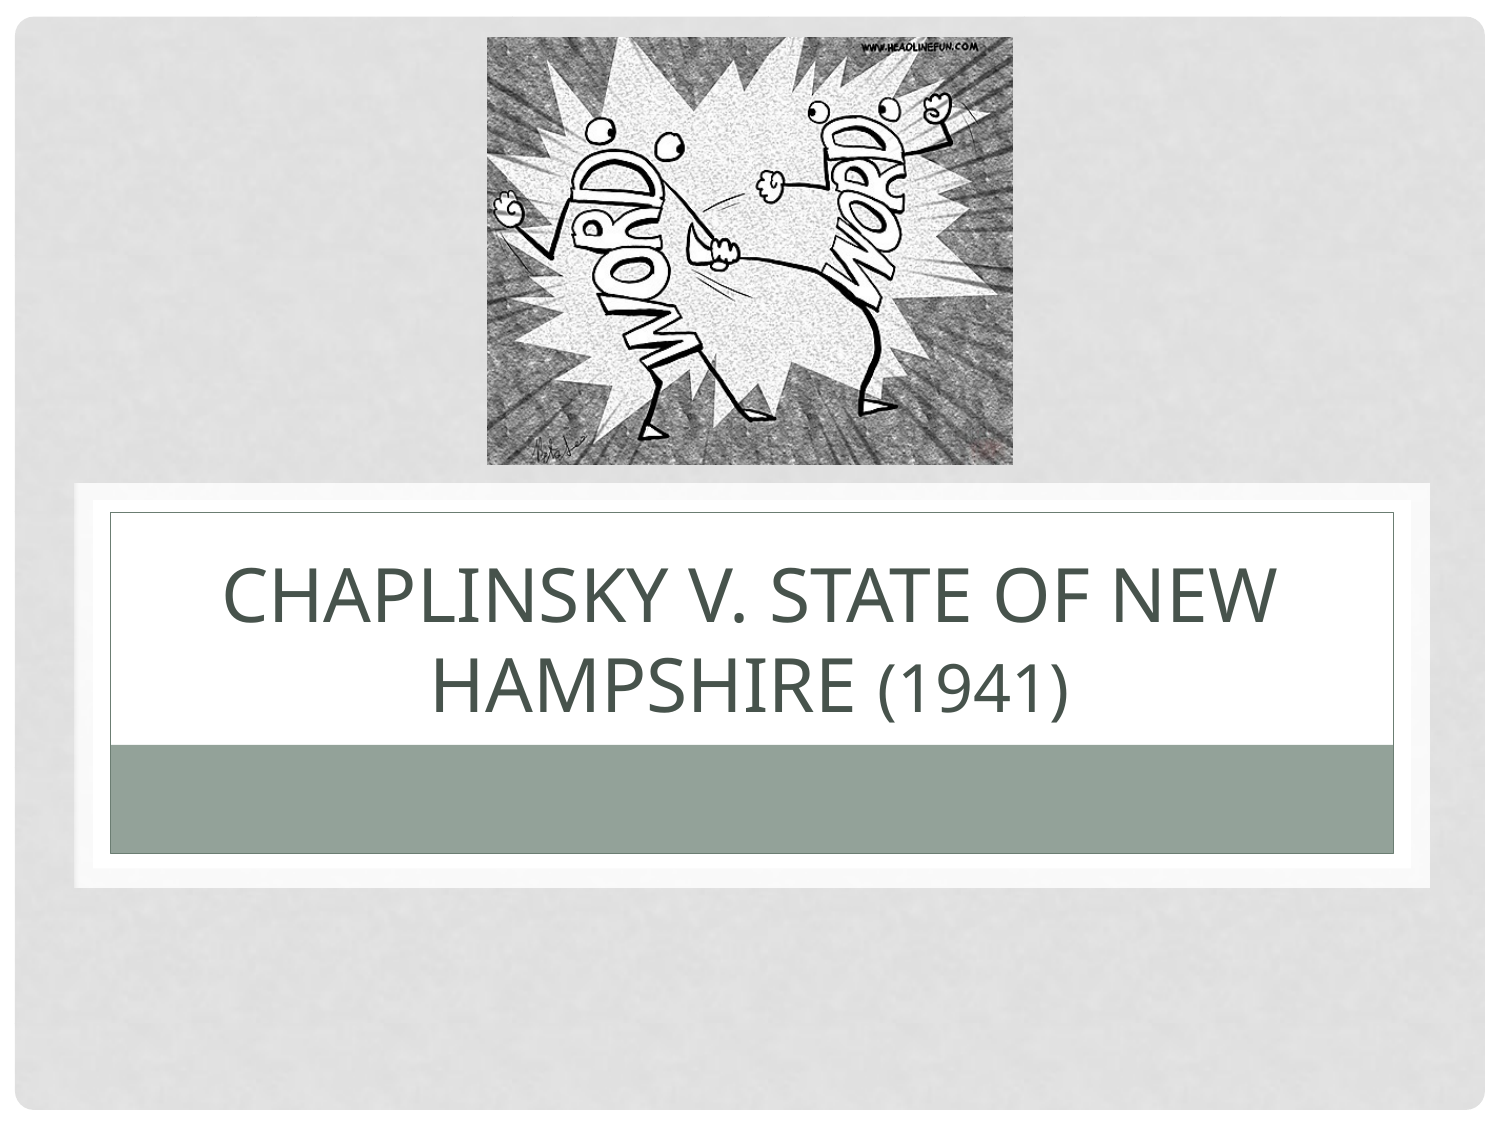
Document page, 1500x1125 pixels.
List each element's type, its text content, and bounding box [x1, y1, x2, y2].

picture [487, 37, 1013, 465]
title Chaplinsky v. State of New Hampshire (1941) [112, 511, 1388, 736]
